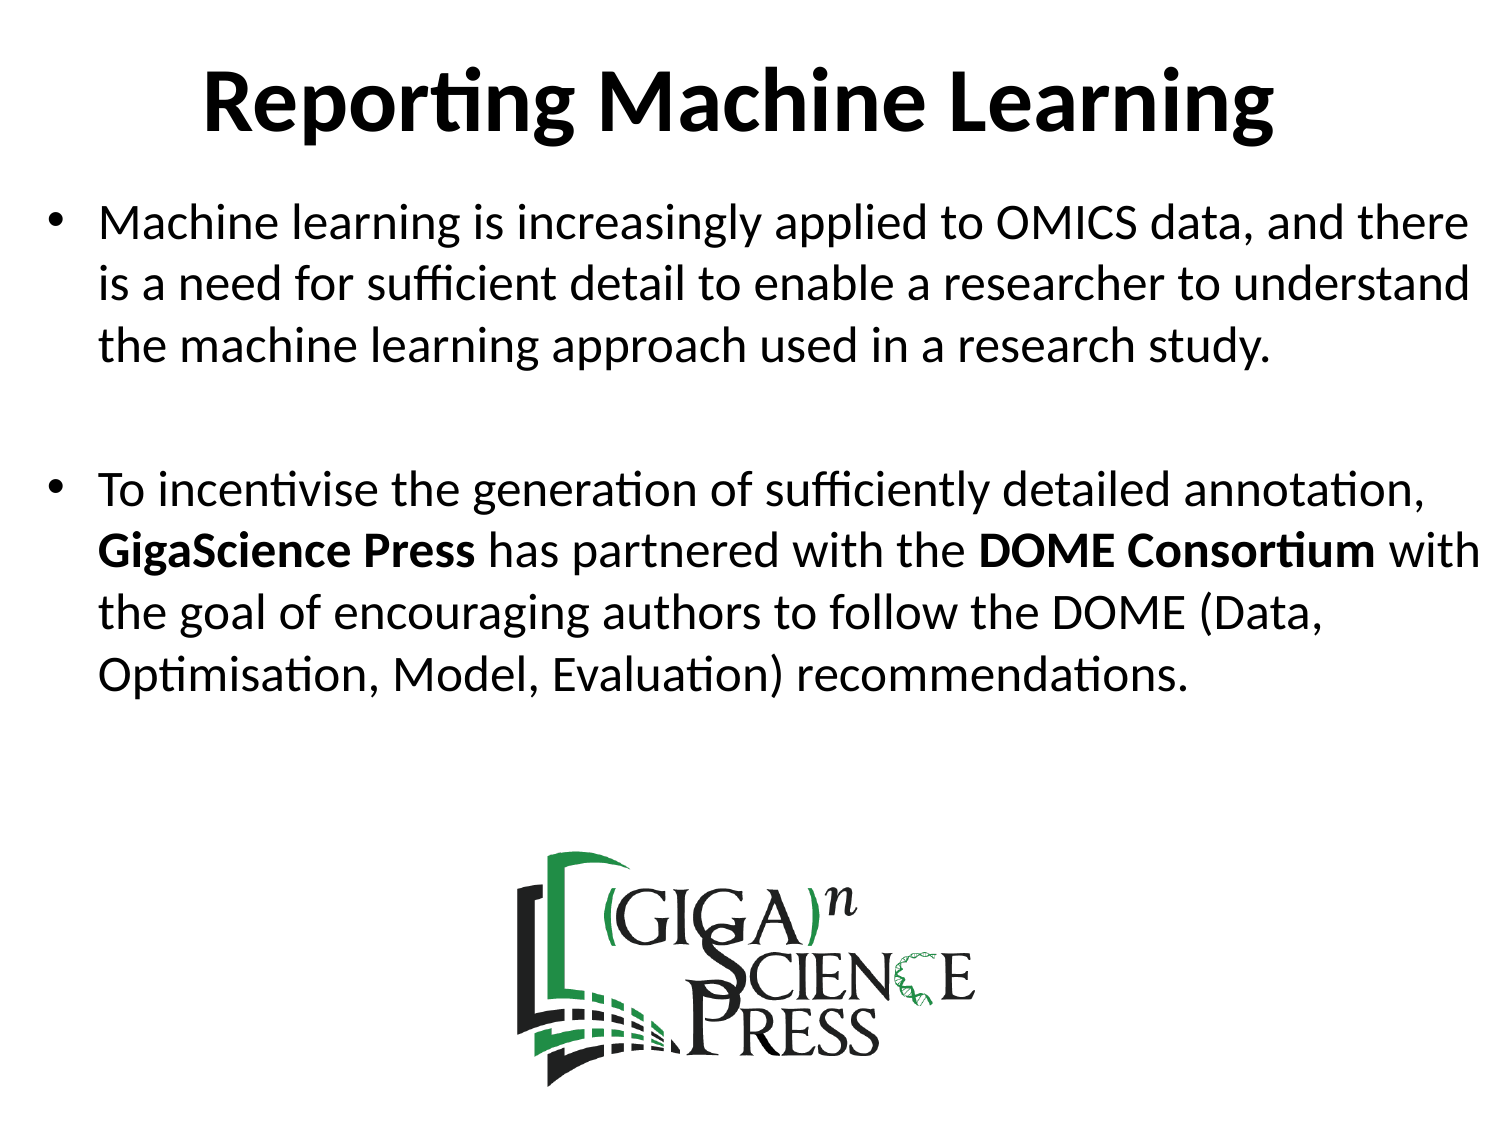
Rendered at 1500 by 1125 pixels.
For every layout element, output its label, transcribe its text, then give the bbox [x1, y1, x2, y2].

picture [516, 851, 975, 1087]
title Reporting Machine Learning [75, 0, 1425, 180]
list Machine learning is increasingly applied to OMICS data, and there is a need for sufficient detail to enable a researcher to understand the machine learning approach used in a research study. To incentivise the generation of sufficiently detailed annotation, GigaScience Press has partnered with the DOME Consortium with the goal of encouraging authors to follow the DOME (Data, Optimisation, Model, Evaluation) recommendations. [31, 180, 1500, 770]
